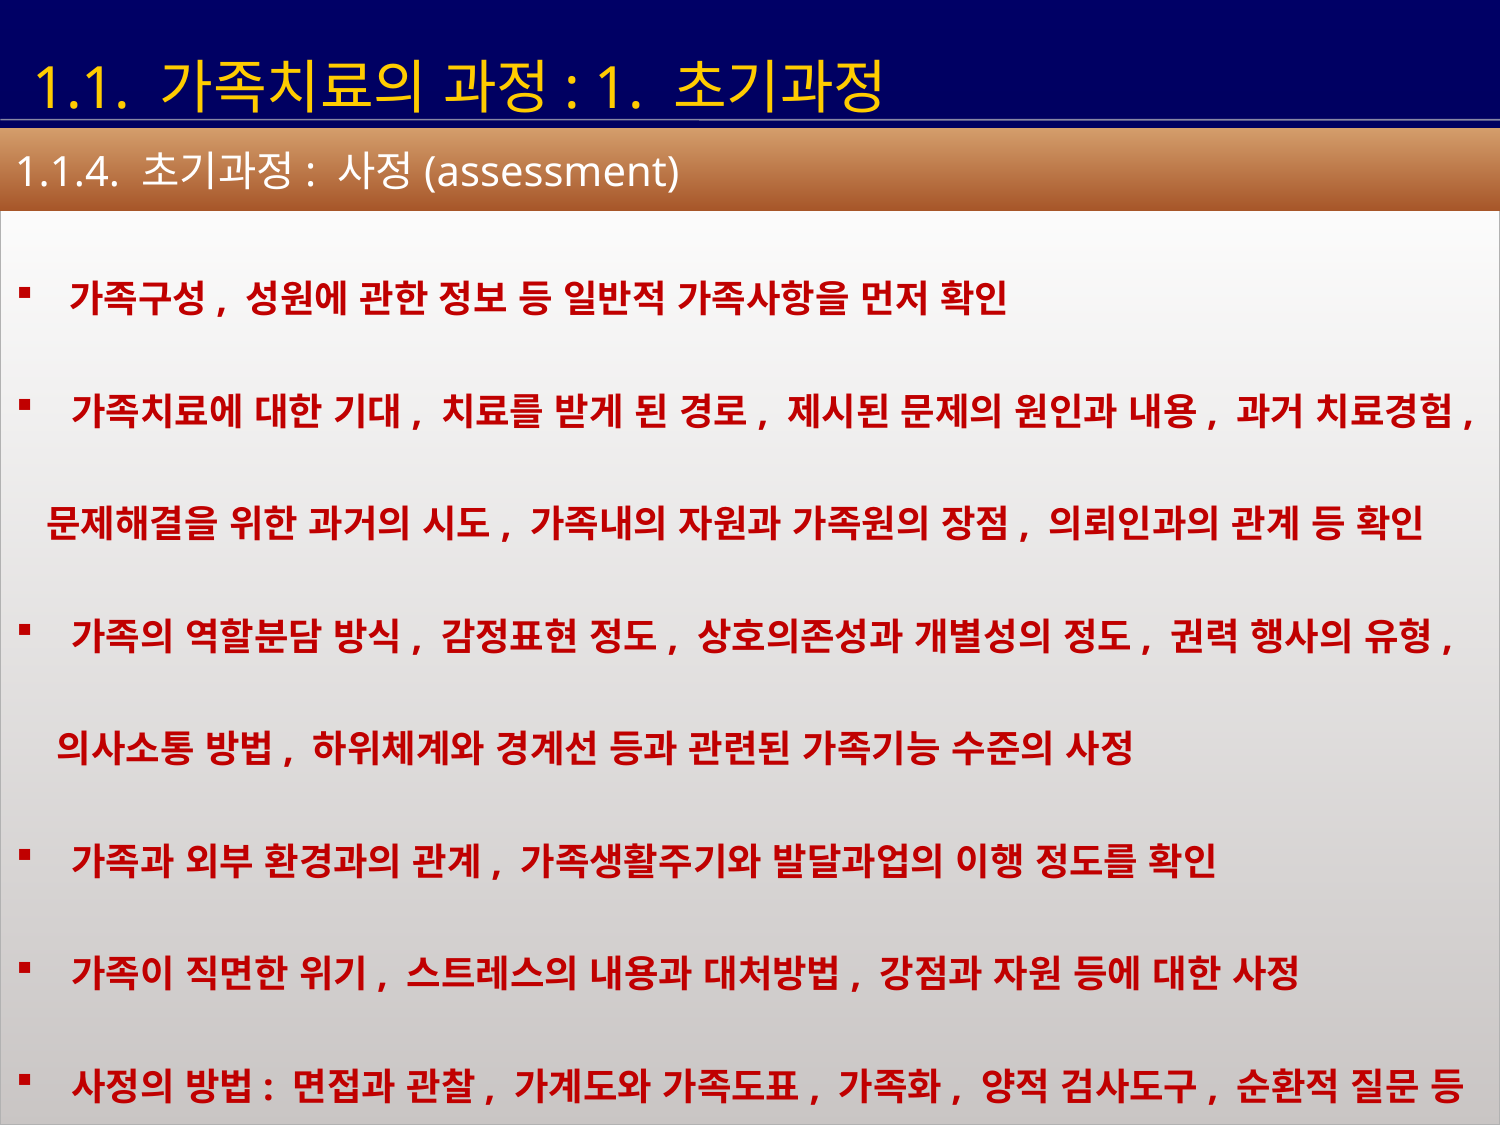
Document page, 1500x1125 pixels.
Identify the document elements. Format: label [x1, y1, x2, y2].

text_box [0, 42, 1500, 1125]
